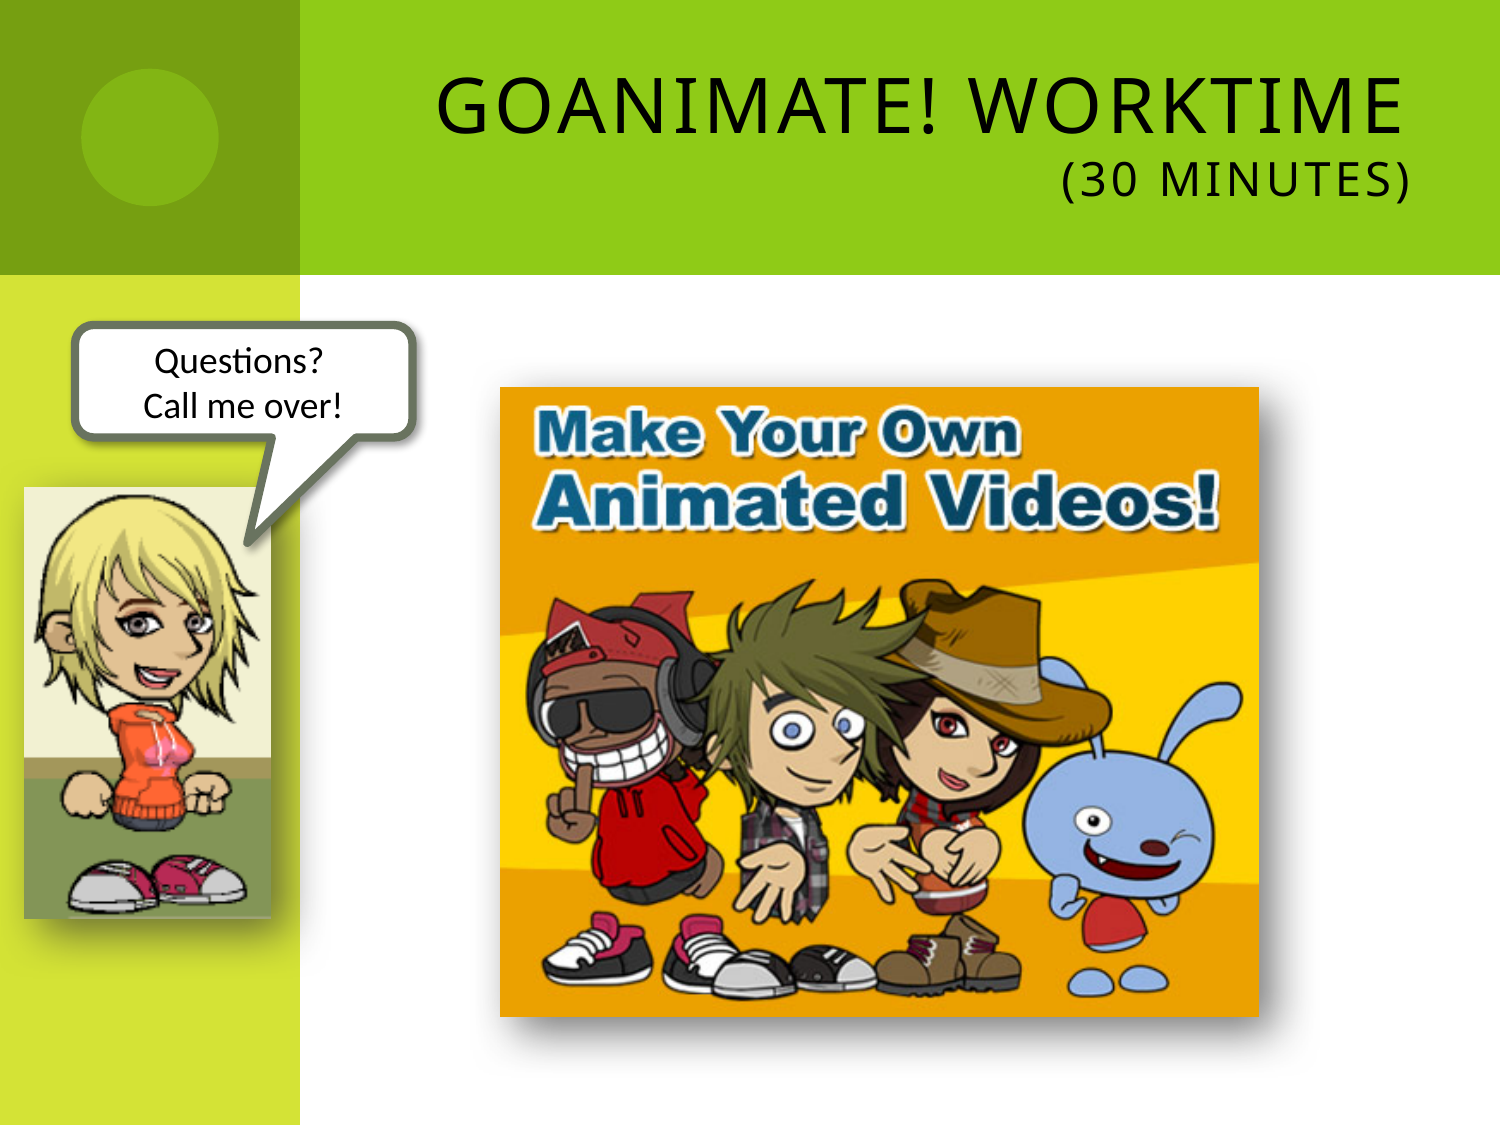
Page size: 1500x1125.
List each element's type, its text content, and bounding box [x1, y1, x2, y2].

text_box Questions? Call me over! [70, 320, 417, 516]
picture [24, 487, 271, 919]
title GoAnimate! Worktime (30 minutes) [400, 37, 1425, 225]
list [499, 387, 1259, 1018]
